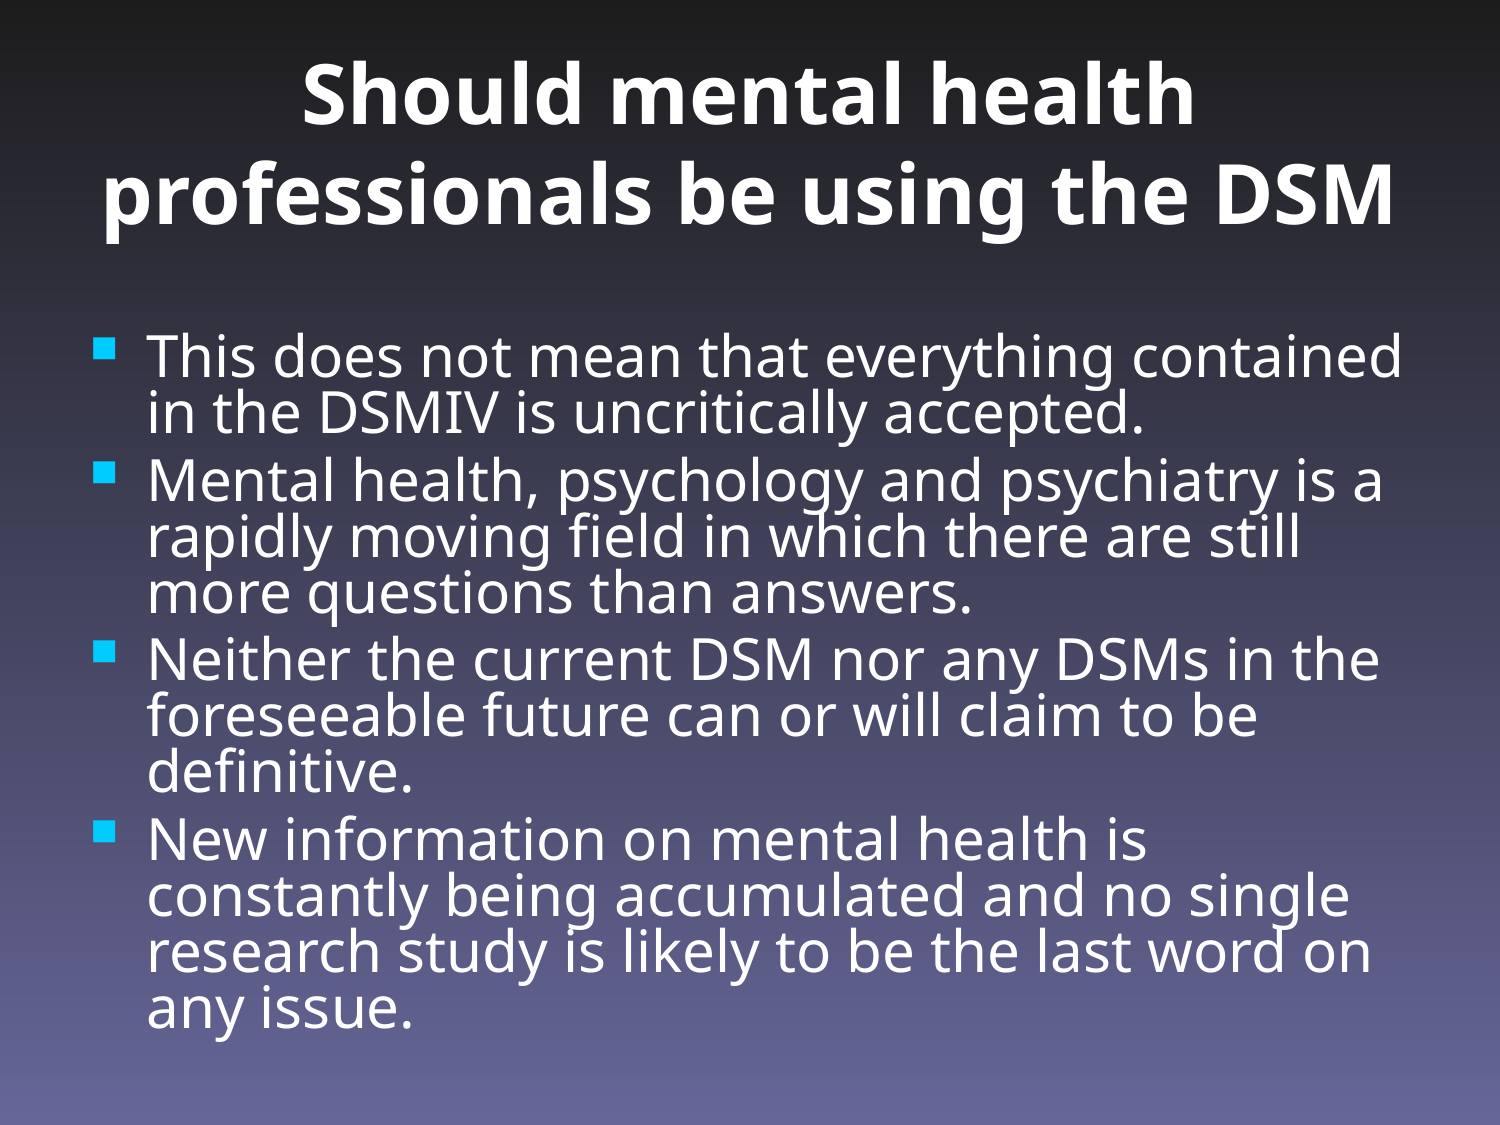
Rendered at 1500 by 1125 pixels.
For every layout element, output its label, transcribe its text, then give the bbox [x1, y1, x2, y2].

title Should mental health professionals be using the DSM [74, 62, 1426, 221]
list This does not mean that everything contained in the DSMIV is uncritically accepted. Mental health, psychology and psychiatry is a rapidly moving field in which there are still more questions than answers. Neither the current DSM nor any DSMs in the foreseeable future can or will claim to be definitive. New information on mental health is constantly being accumulated and no single research study is likely to be the last word on any issue. [74, 243, 1426, 1001]
